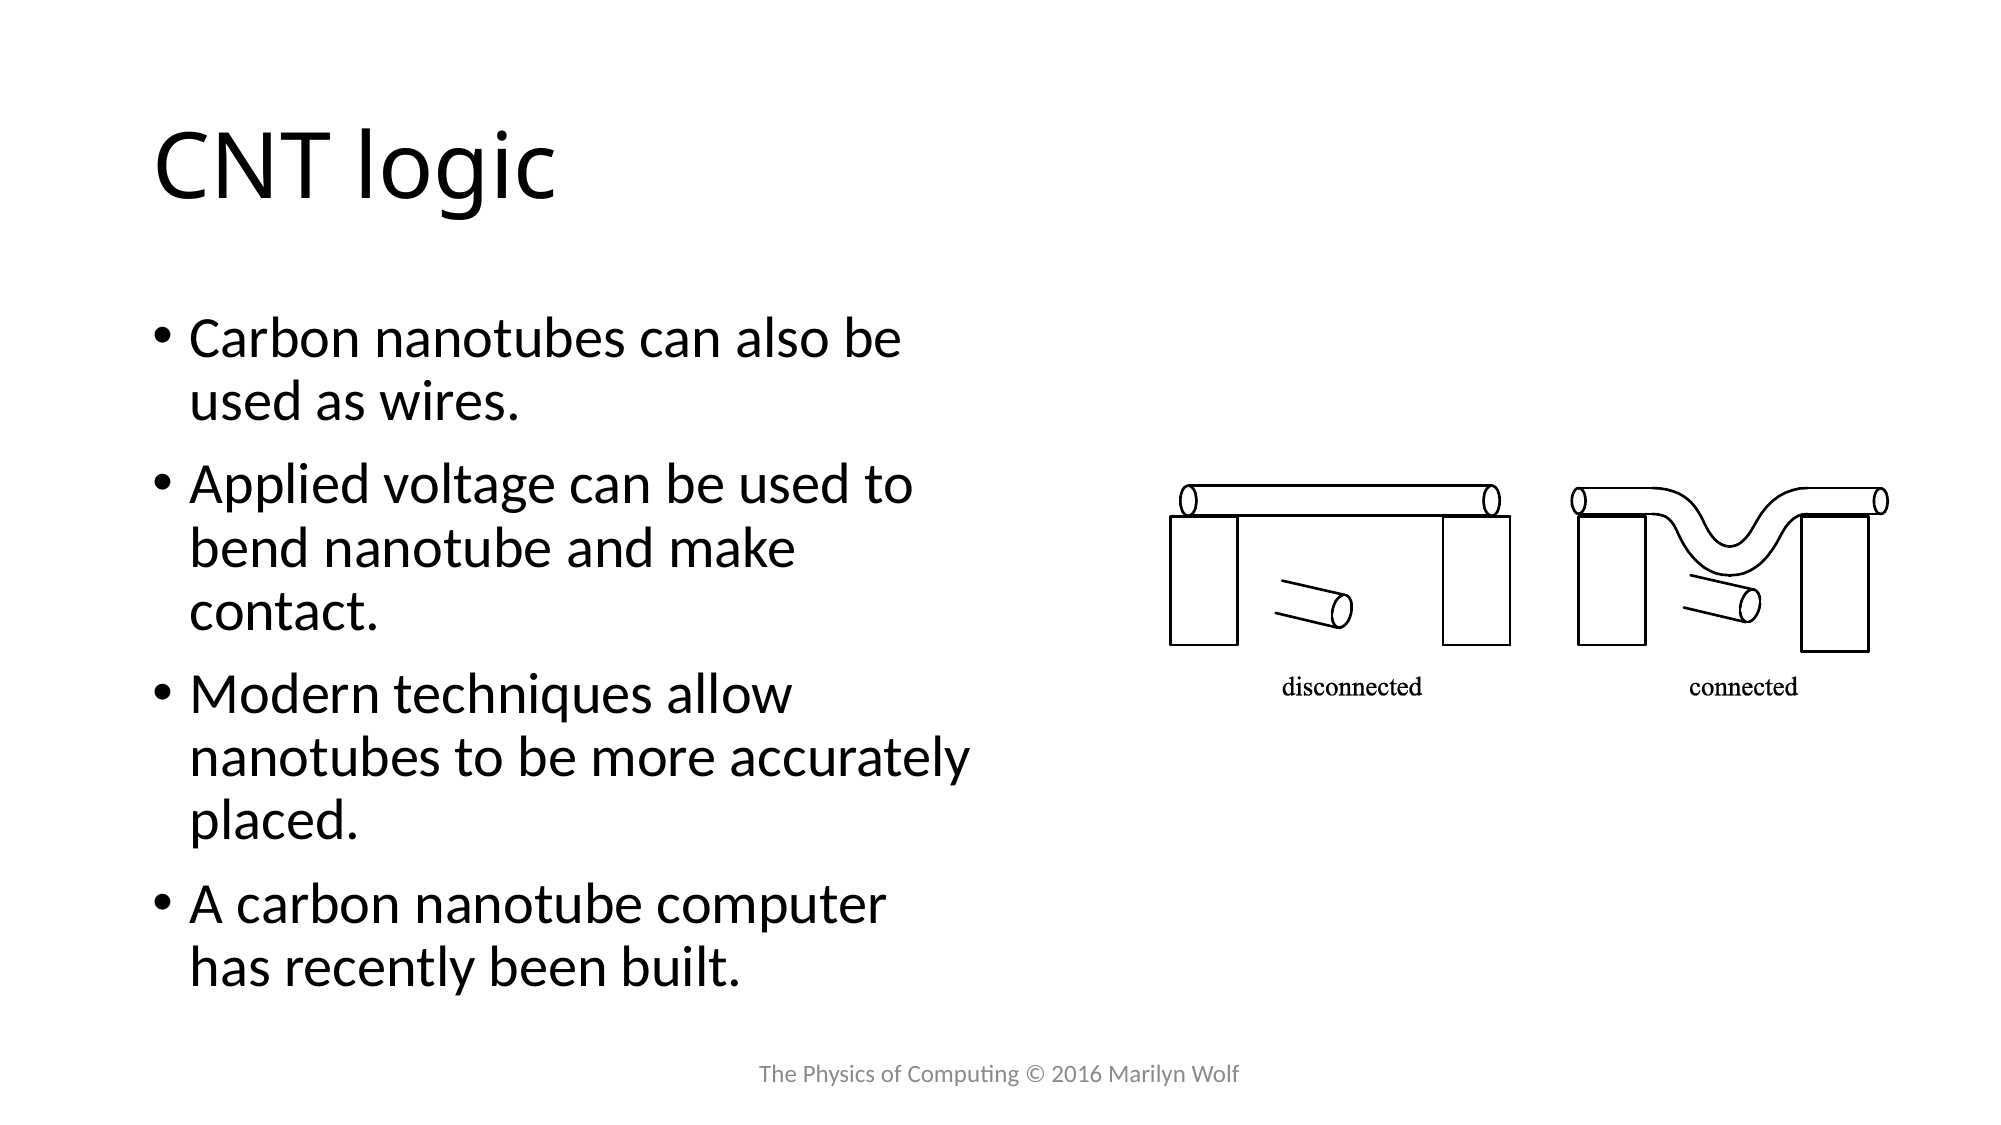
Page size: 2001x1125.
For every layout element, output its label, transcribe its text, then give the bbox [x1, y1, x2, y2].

title CNT logic [137, 59, 1863, 278]
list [1169, 482, 1891, 704]
list Carbon nanotubes can also be used as wires. Applied voltage can be used to bend nanotube and make contact. Modern techniques allow nanotubes to be more accurately placed. A carbon nanotube computer has recently been built. [137, 299, 988, 1014]
footer The Physics of Computing © 2016 Marilyn Wolf [662, 1042, 1338, 1103]
